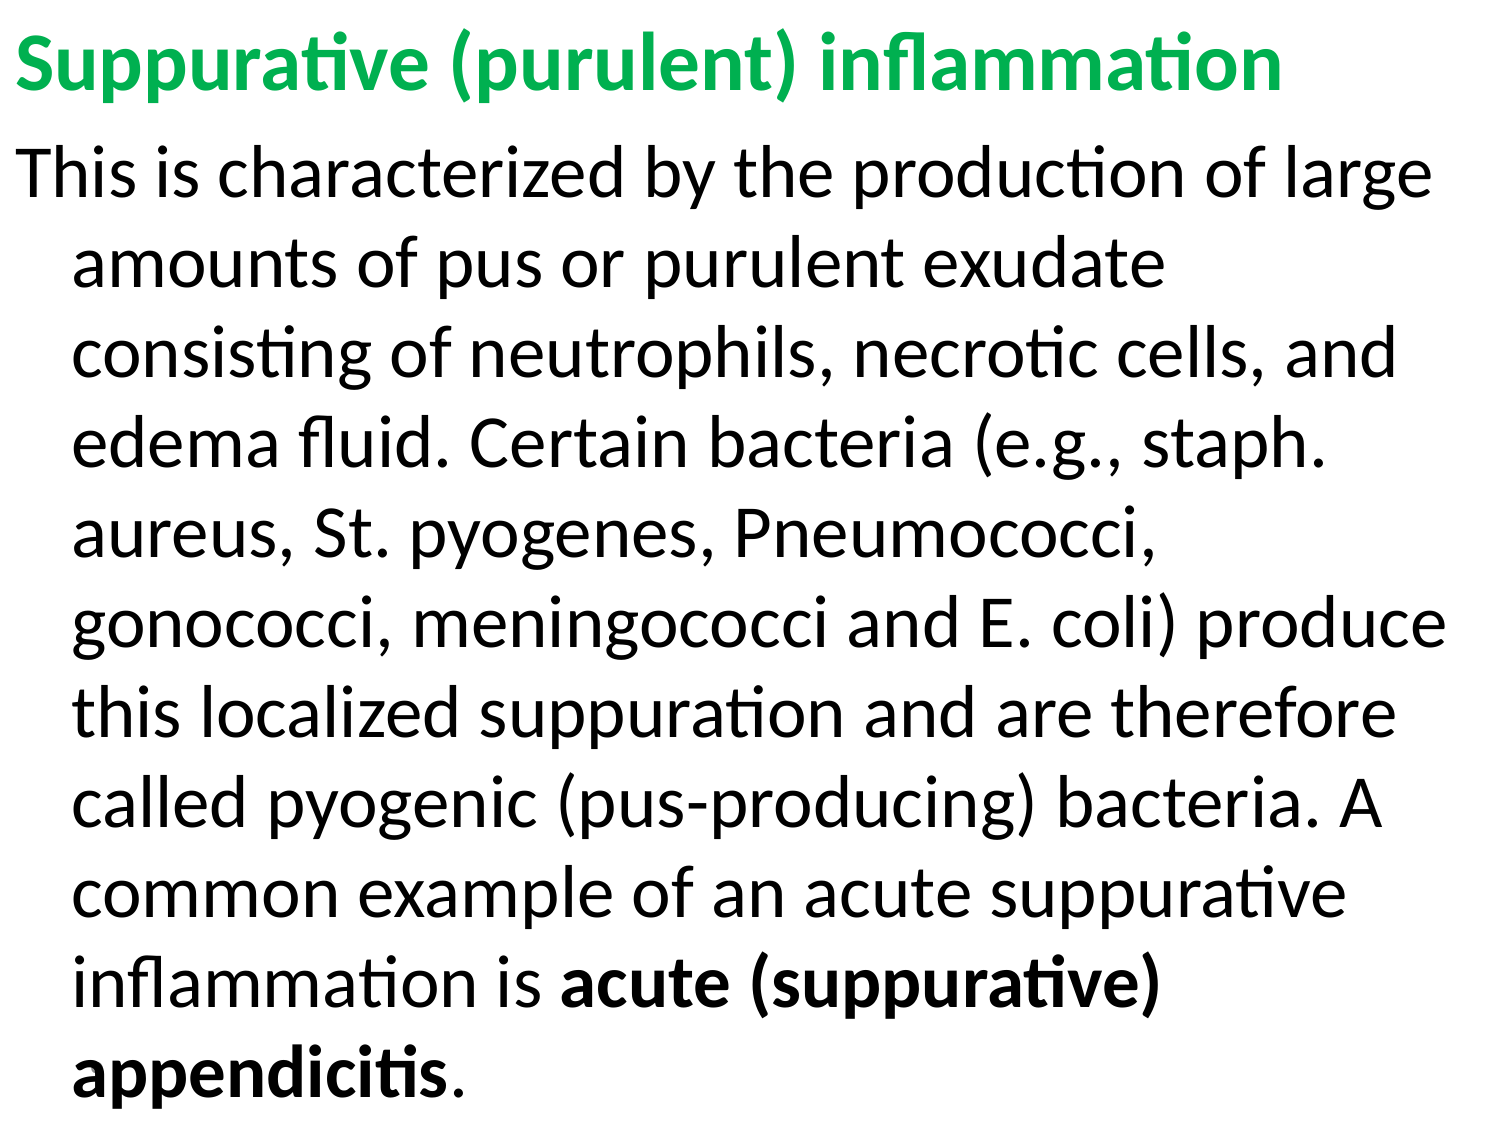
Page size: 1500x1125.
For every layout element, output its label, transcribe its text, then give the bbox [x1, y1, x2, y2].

list Suppurative (purulent) inflammation This is characterized by the production of large amounts of pus or purulent exudate consisting of neutrophils, necrotic cells, and edema fluid. Certain bacteria (e.g., staph. aureus, St. pyogenes, Pneumococci, gonococci, meningococci and E. coli) produce this localized suppuration and are therefore called pyogenic (pus-producing) bacteria. A common example of an acute suppurative inflammation is acute (suppurative) appendicitis. [0, 0, 1500, 1125]
slide_number 9 [75, 1042, 425, 1103]
